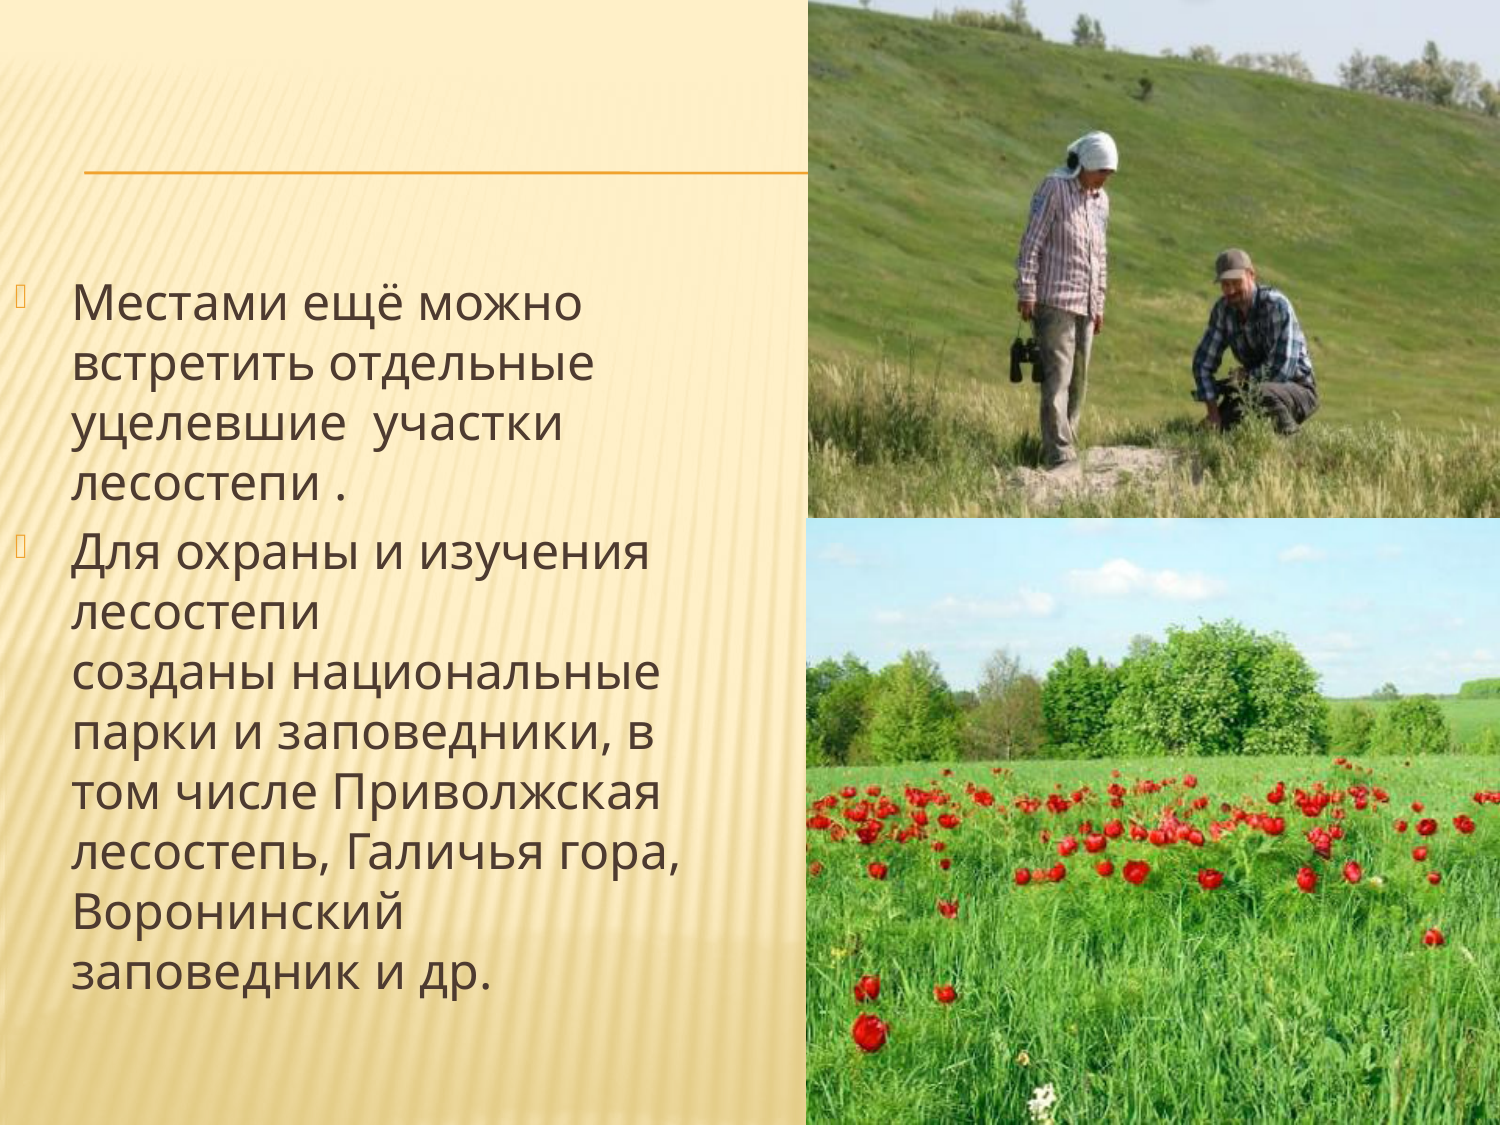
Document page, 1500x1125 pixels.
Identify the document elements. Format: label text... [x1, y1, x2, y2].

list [808, 0, 1500, 518]
list Местами ещё можно встретить отдельные уцелевшие участки лесостепи . Для охраны и изучения лесостепи созданы национальные парки и заповедники, в том числе Приволжская лесостепь, Галичья гора, Воронинский заповедник и др. [0, 262, 738, 1102]
picture [805, 518, 1500, 1125]
